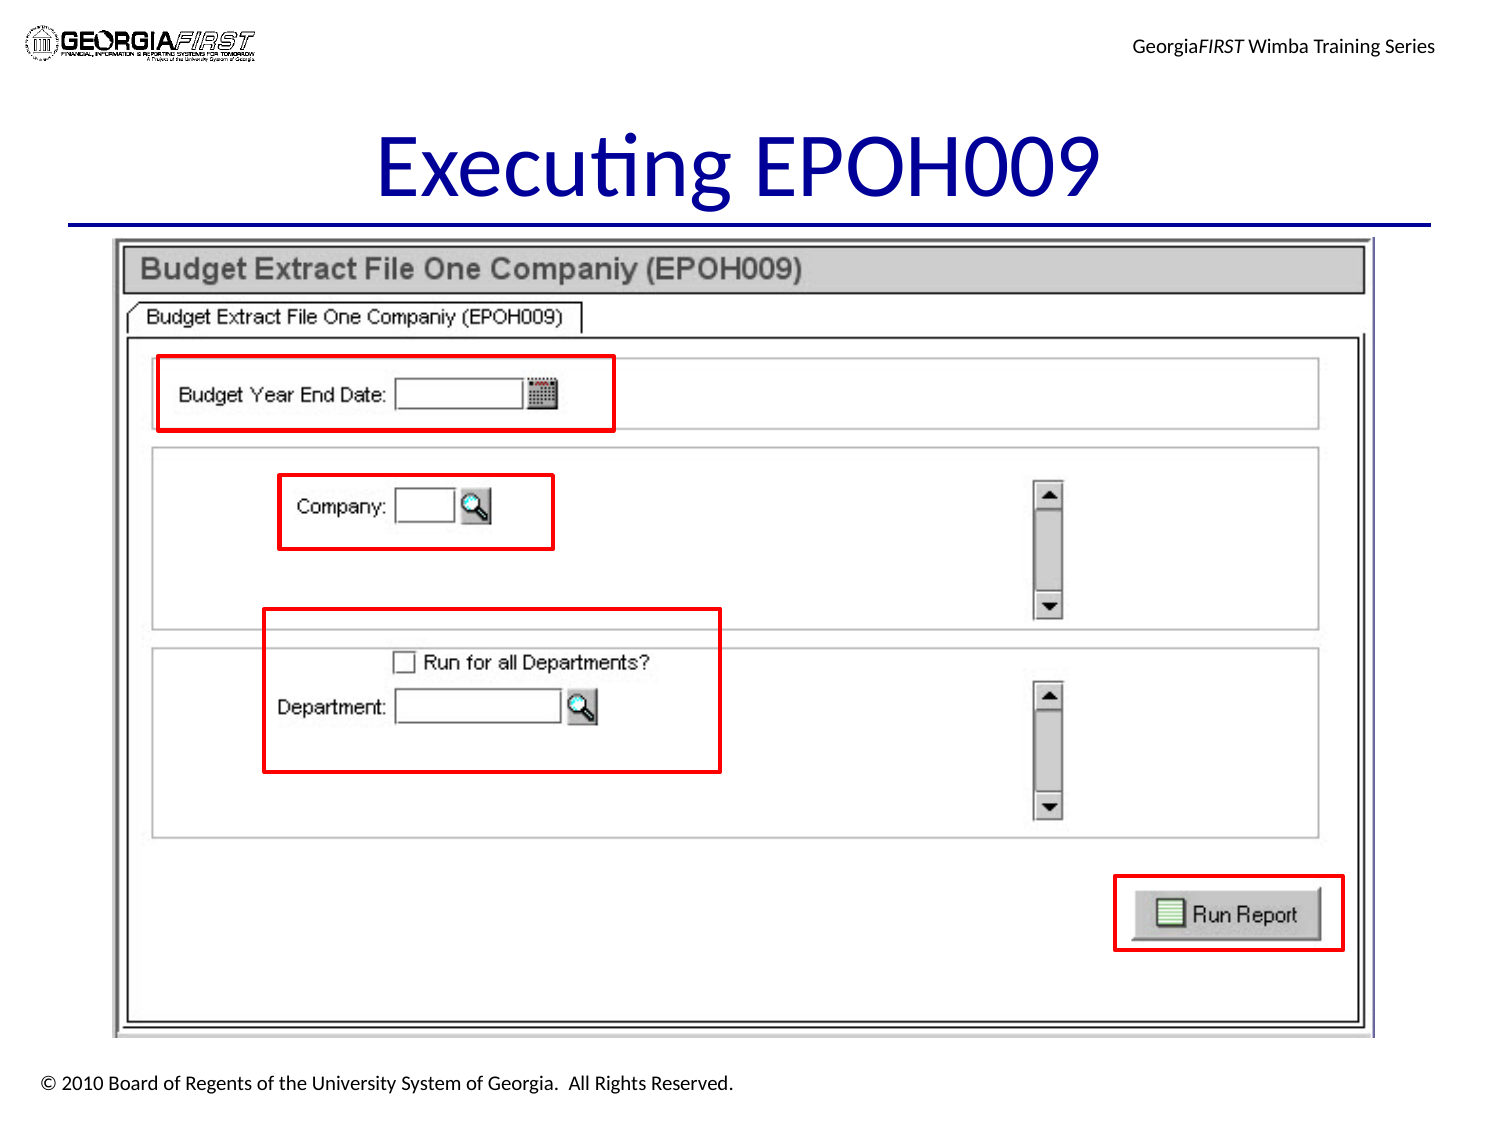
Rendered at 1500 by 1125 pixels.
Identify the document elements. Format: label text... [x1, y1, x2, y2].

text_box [112, 237, 1376, 1038]
title Executing EPOH009 [75, 87, 1425, 233]
picture [24, 24, 255, 63]
